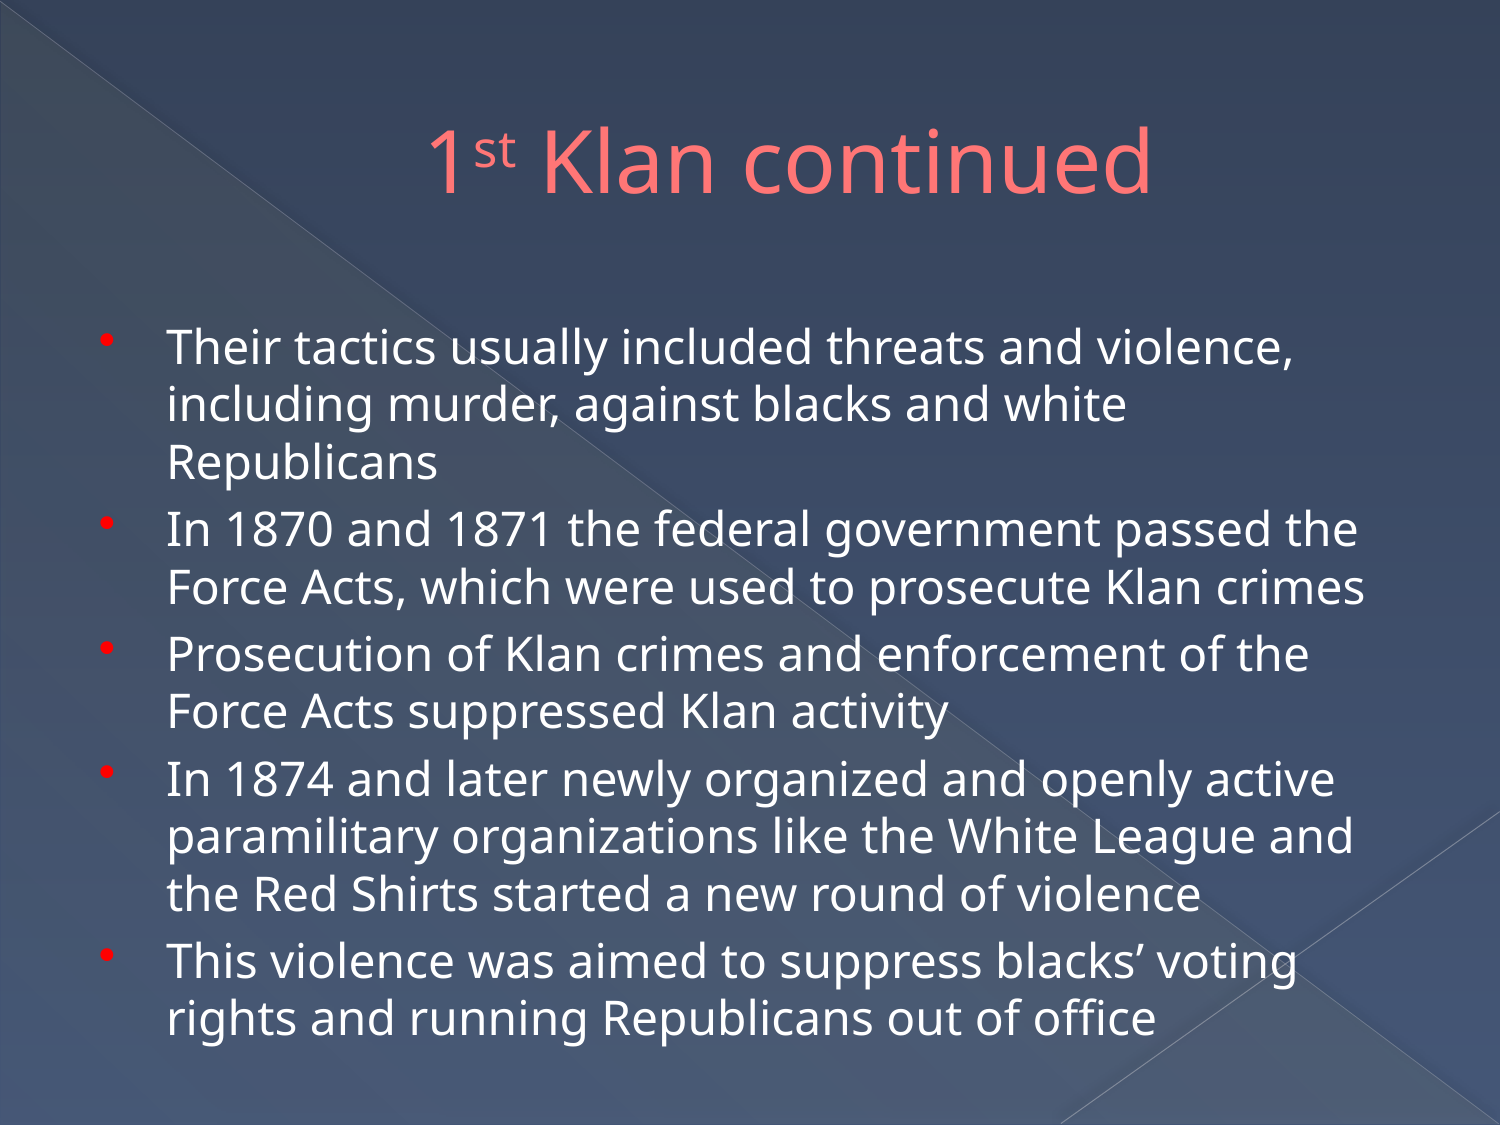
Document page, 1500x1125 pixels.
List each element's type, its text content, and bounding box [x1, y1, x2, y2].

list Their tactics usually included threats and violence, including murder, against blacks and white Republicans In 1870 and 1871 the federal government passed the Force Acts, which were used to prosecute Klan crimes Prosecution of Klan crimes and enforcement of the Force Acts suppressed Klan activity In 1874 and later newly organized and openly active paramilitary organizations like the White League and the Red Shirts started a new round of violence This violence was aimed to suppress blacks’ voting rights and running Republicans out of office [75, 308, 1425, 1059]
title 1st Klan continued [75, 43, 1425, 274]
